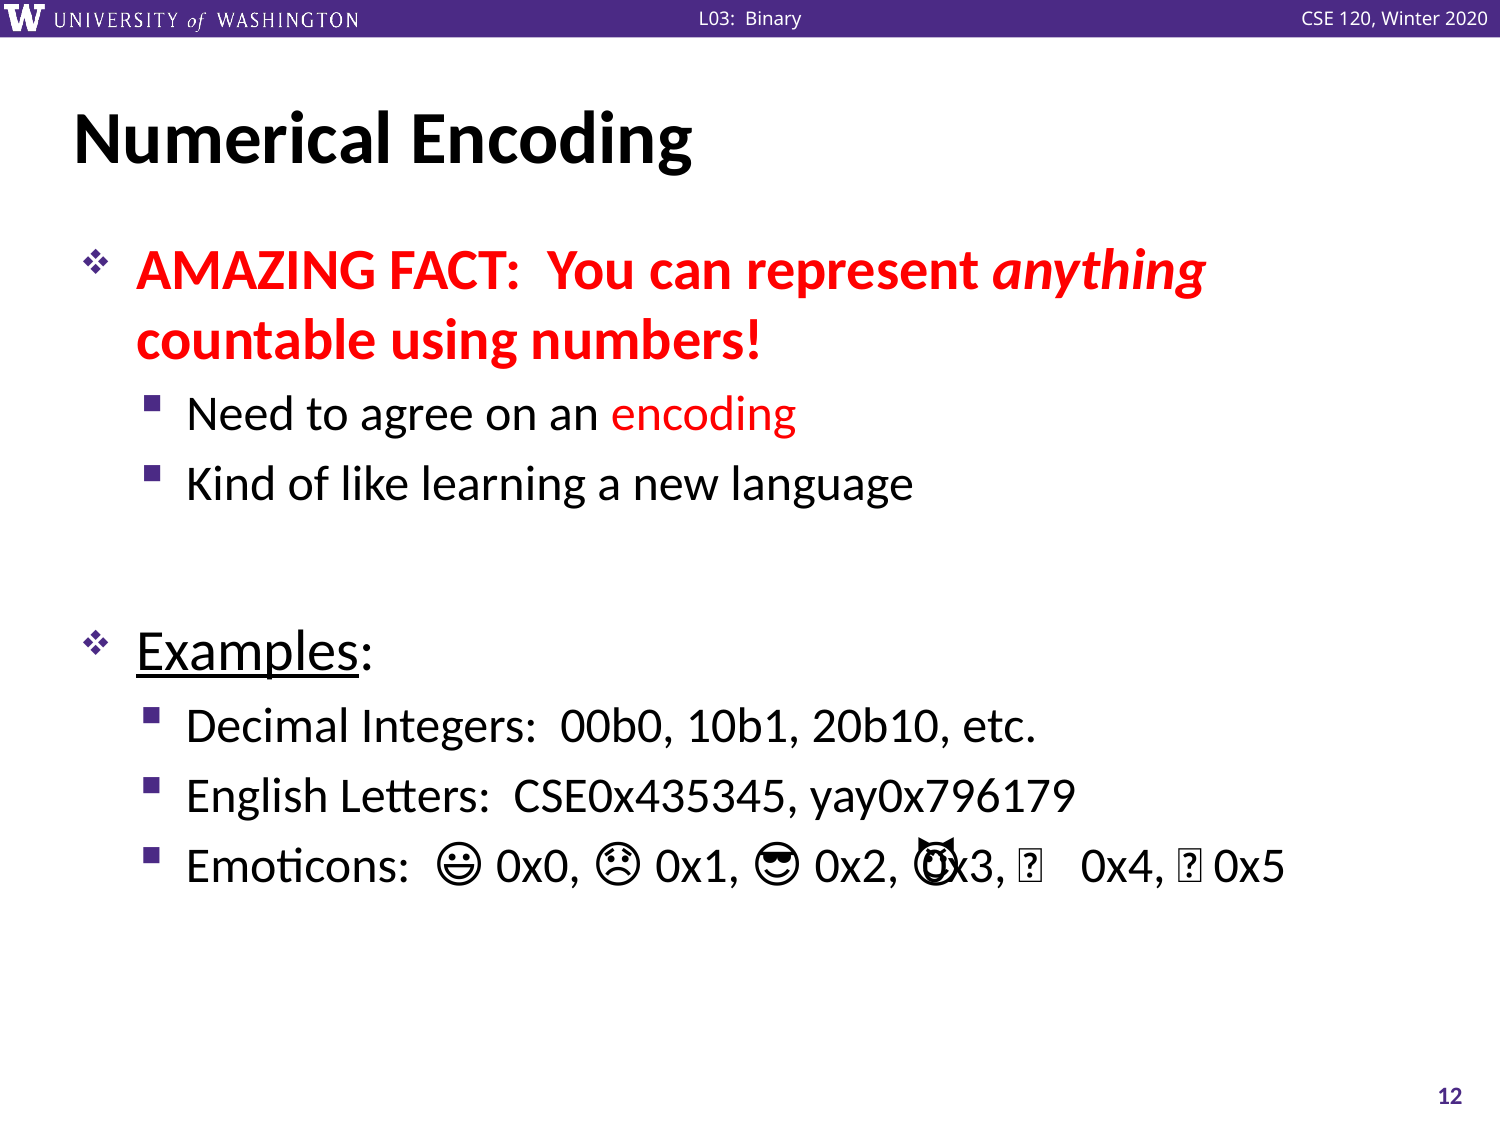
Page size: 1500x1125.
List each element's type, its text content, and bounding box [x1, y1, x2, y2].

picture [4, 4, 358, 32]
slide_number 12 [1400, 1065, 1500, 1125]
title Numerical Encoding [58, 71, 1438, 197]
